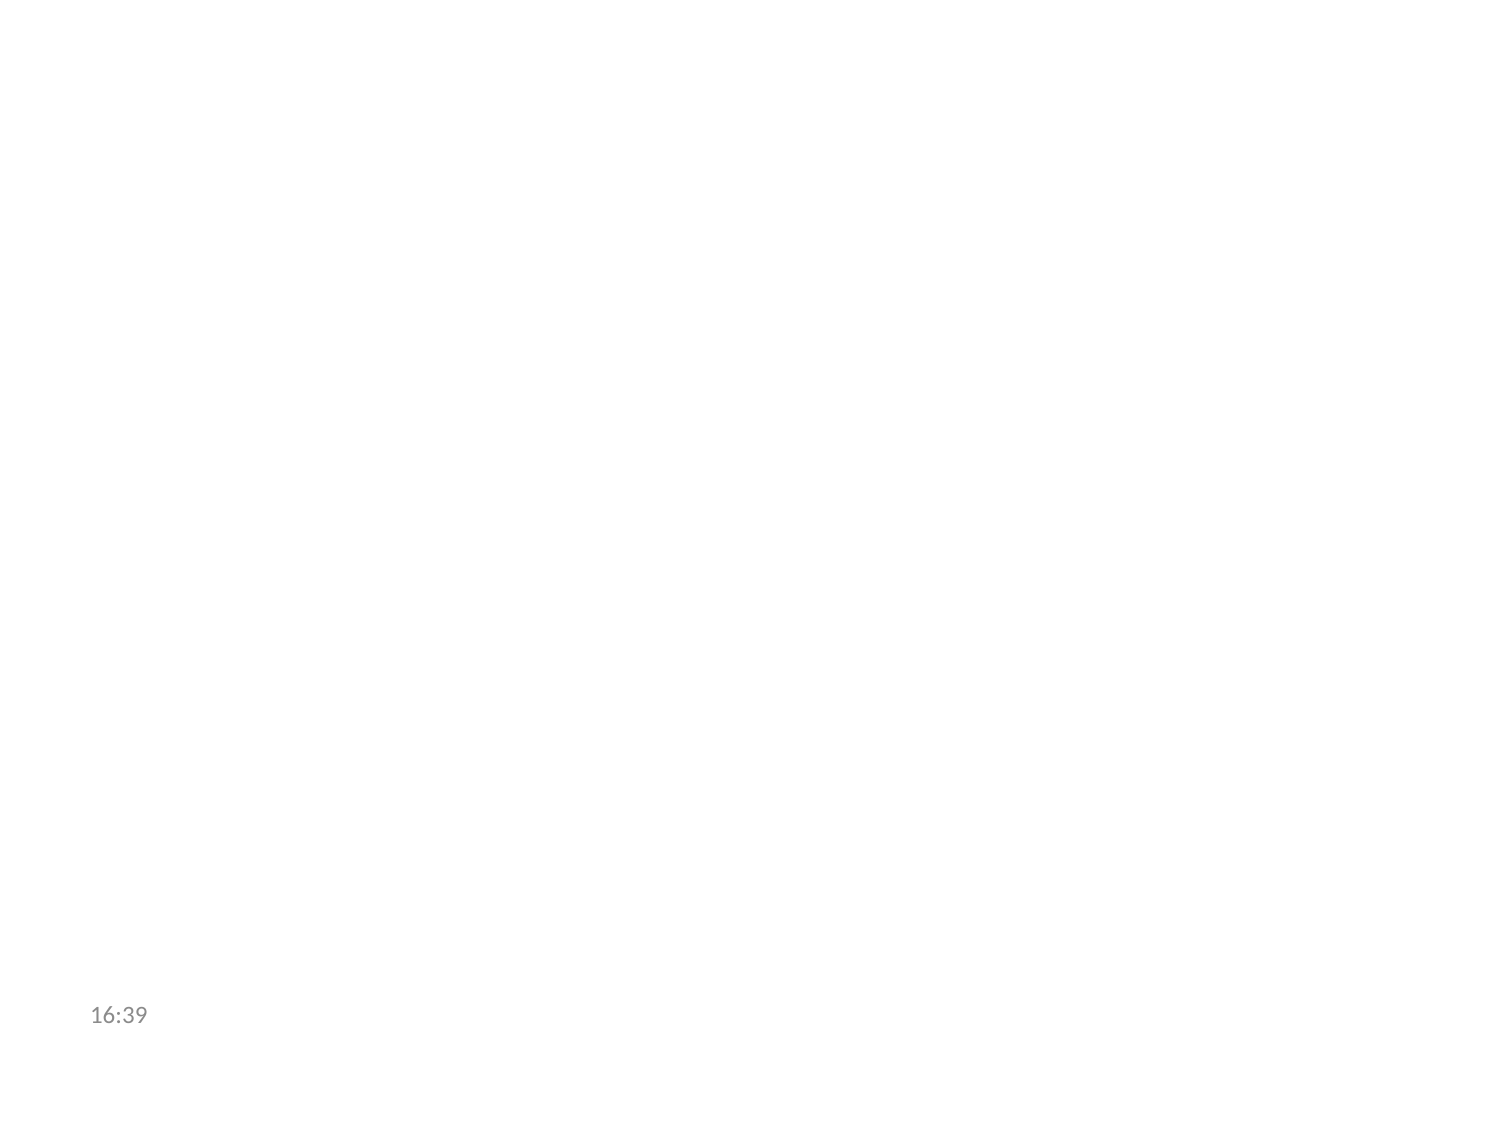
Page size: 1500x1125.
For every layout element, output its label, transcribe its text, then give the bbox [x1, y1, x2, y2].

text_box 15:35 [75, 983, 425, 1044]
